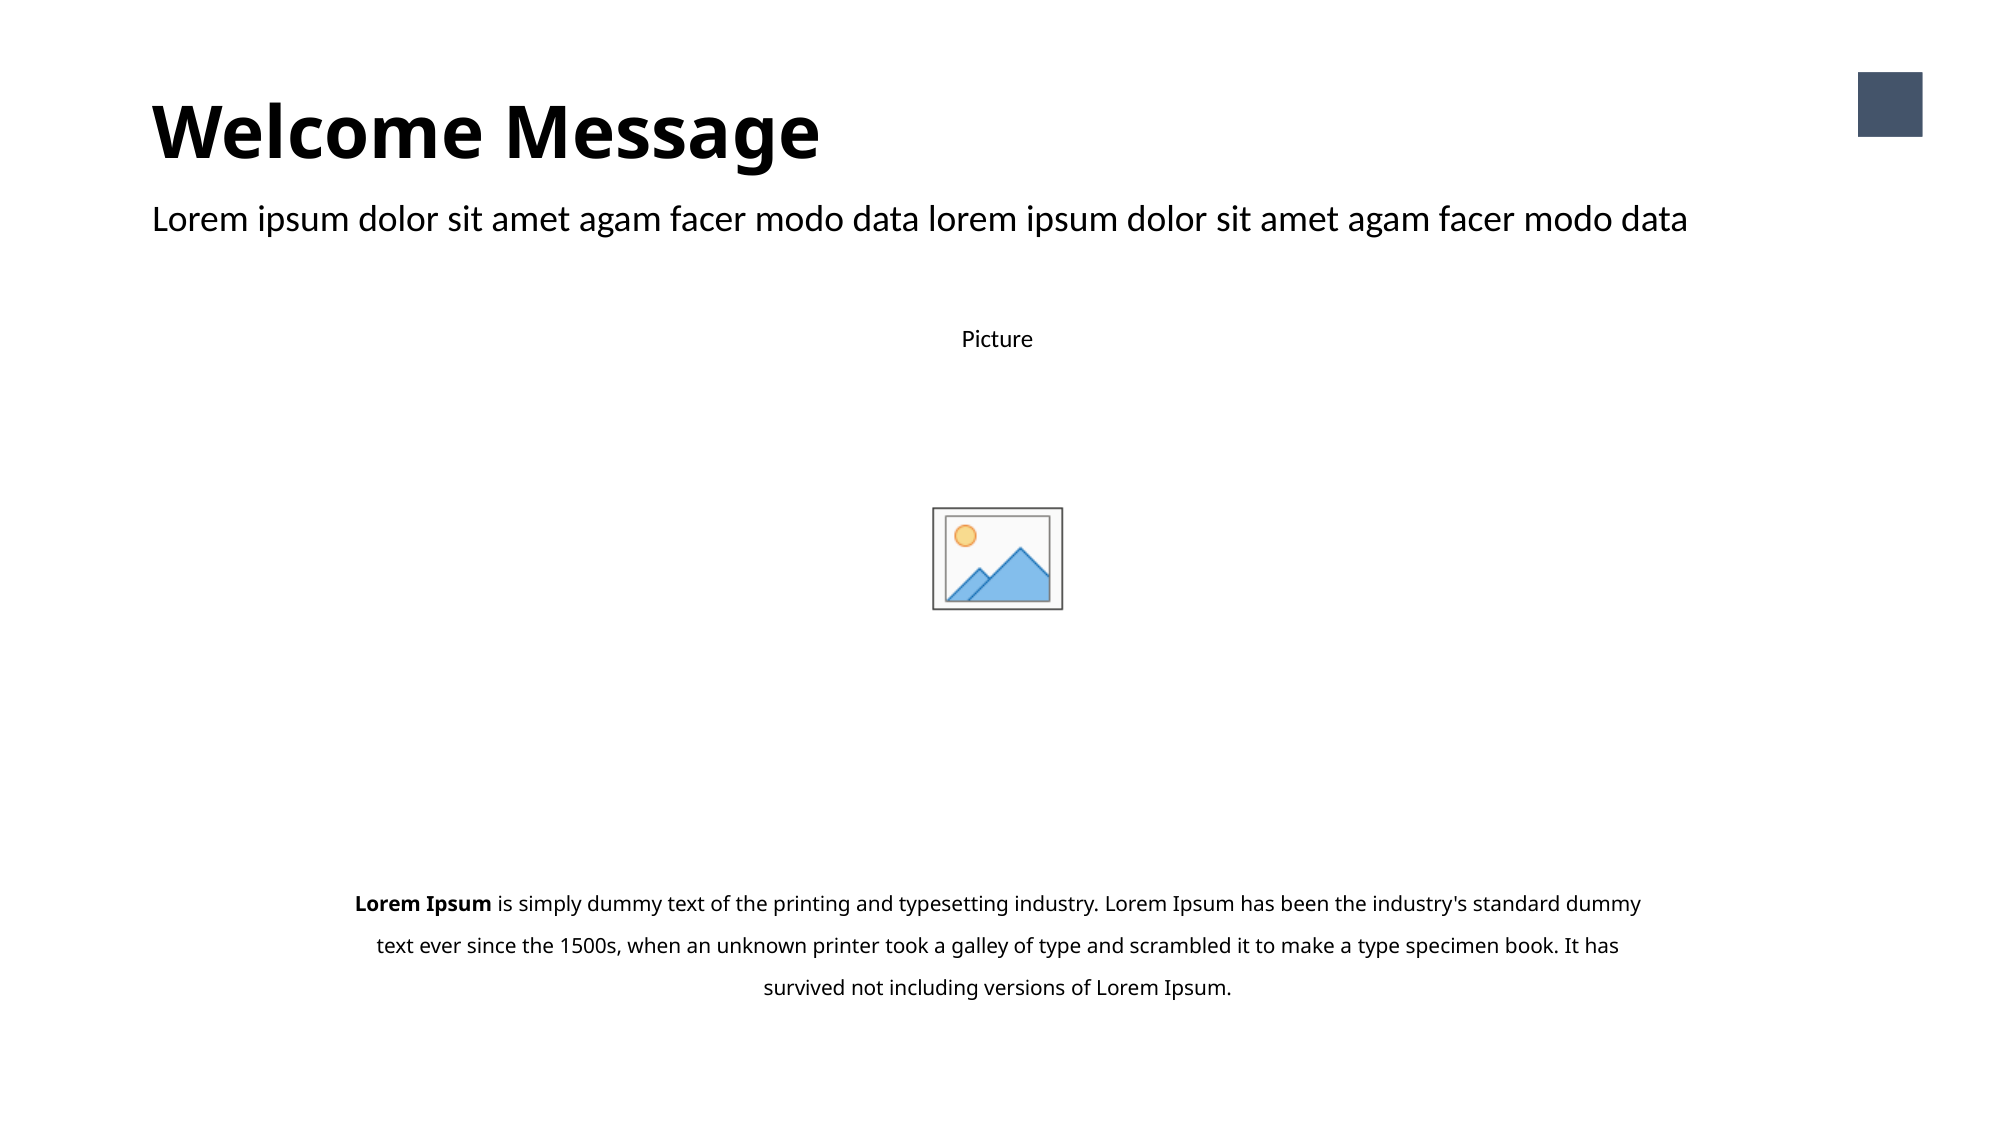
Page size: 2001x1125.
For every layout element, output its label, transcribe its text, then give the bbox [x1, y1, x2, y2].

subtitle Lorem ipsum dolor sit amet agam facer modo data lorem ipsum dolor sit amet agam facer modo data [137, 186, 1863, 227]
picture [137, 315, 1859, 803]
slide_number 3 [1854, 78, 1927, 130]
text_box Lorem Ipsum is simply dummy text of the printing and typesetting industry. Lorem Ipsum has been the industry's standard dummy text ever since the 1500s, when an unknown printer took a galley of type and scrambled it to make a type specimen book. It has survived not including versions of Lorem Ipsum. [333, 866, 1663, 1007]
title Welcome Message [137, 78, 1135, 186]
text_box [1857, 71, 1924, 78]
text_box [1857, 130, 1924, 138]
